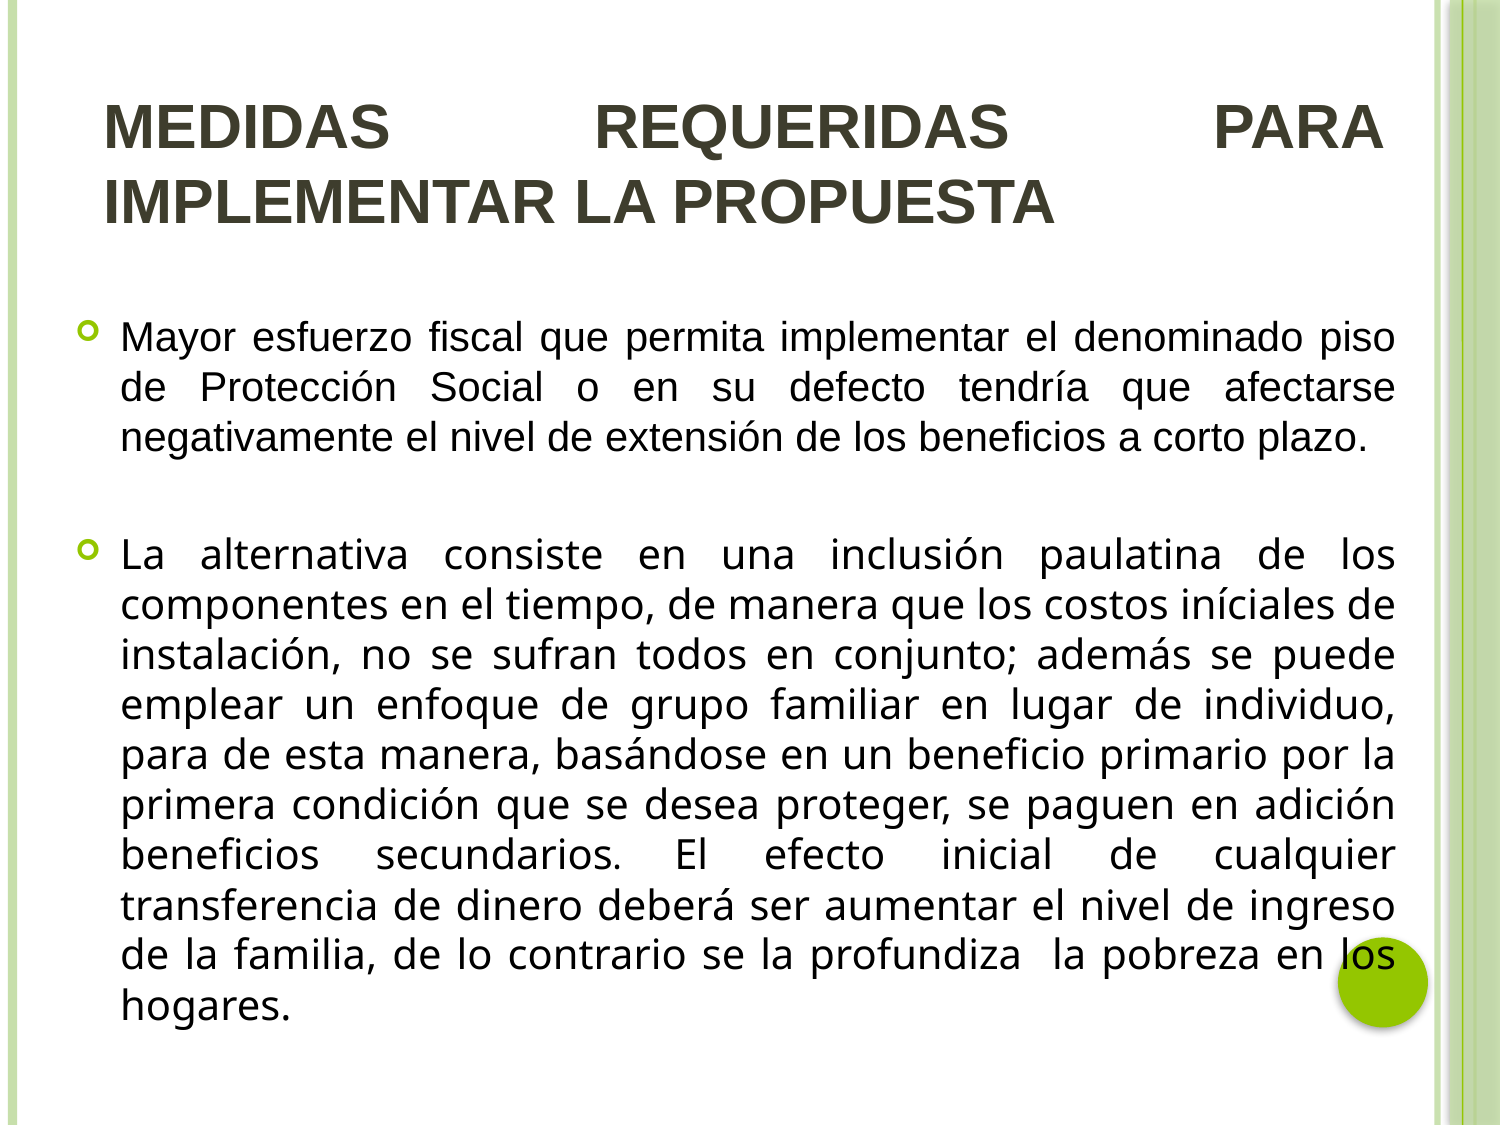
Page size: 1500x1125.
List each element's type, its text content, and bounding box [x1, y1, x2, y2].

list Mayor esfuerzo fiscal que permita implementar el denominado piso de Protección Social o en su defecto tendría que afectarse negativamente el nivel de extensión de los beneficios a corto plazo. La alternativa consiste en una inclusión paulatina de los componentes en el tiempo, de manera que los costos iníciales de instalación, no se sufran todos en conjunto; además se puede emplear un enfoque de grupo familiar en lugar de individuo, para de esta manera, basándose en un beneficio primario por la primera condición que se desea proteger, se paguen en adición beneficios secundarios. El efecto inicial de cualquier transferencia de dinero deberá ser aumentar el nivel de ingreso de la familia, de lo contrario se la profundiza la pobreza en los hogares. [53, 302, 1412, 1035]
title Medidas requeridas para implementar la propuesta [88, 66, 1400, 244]
